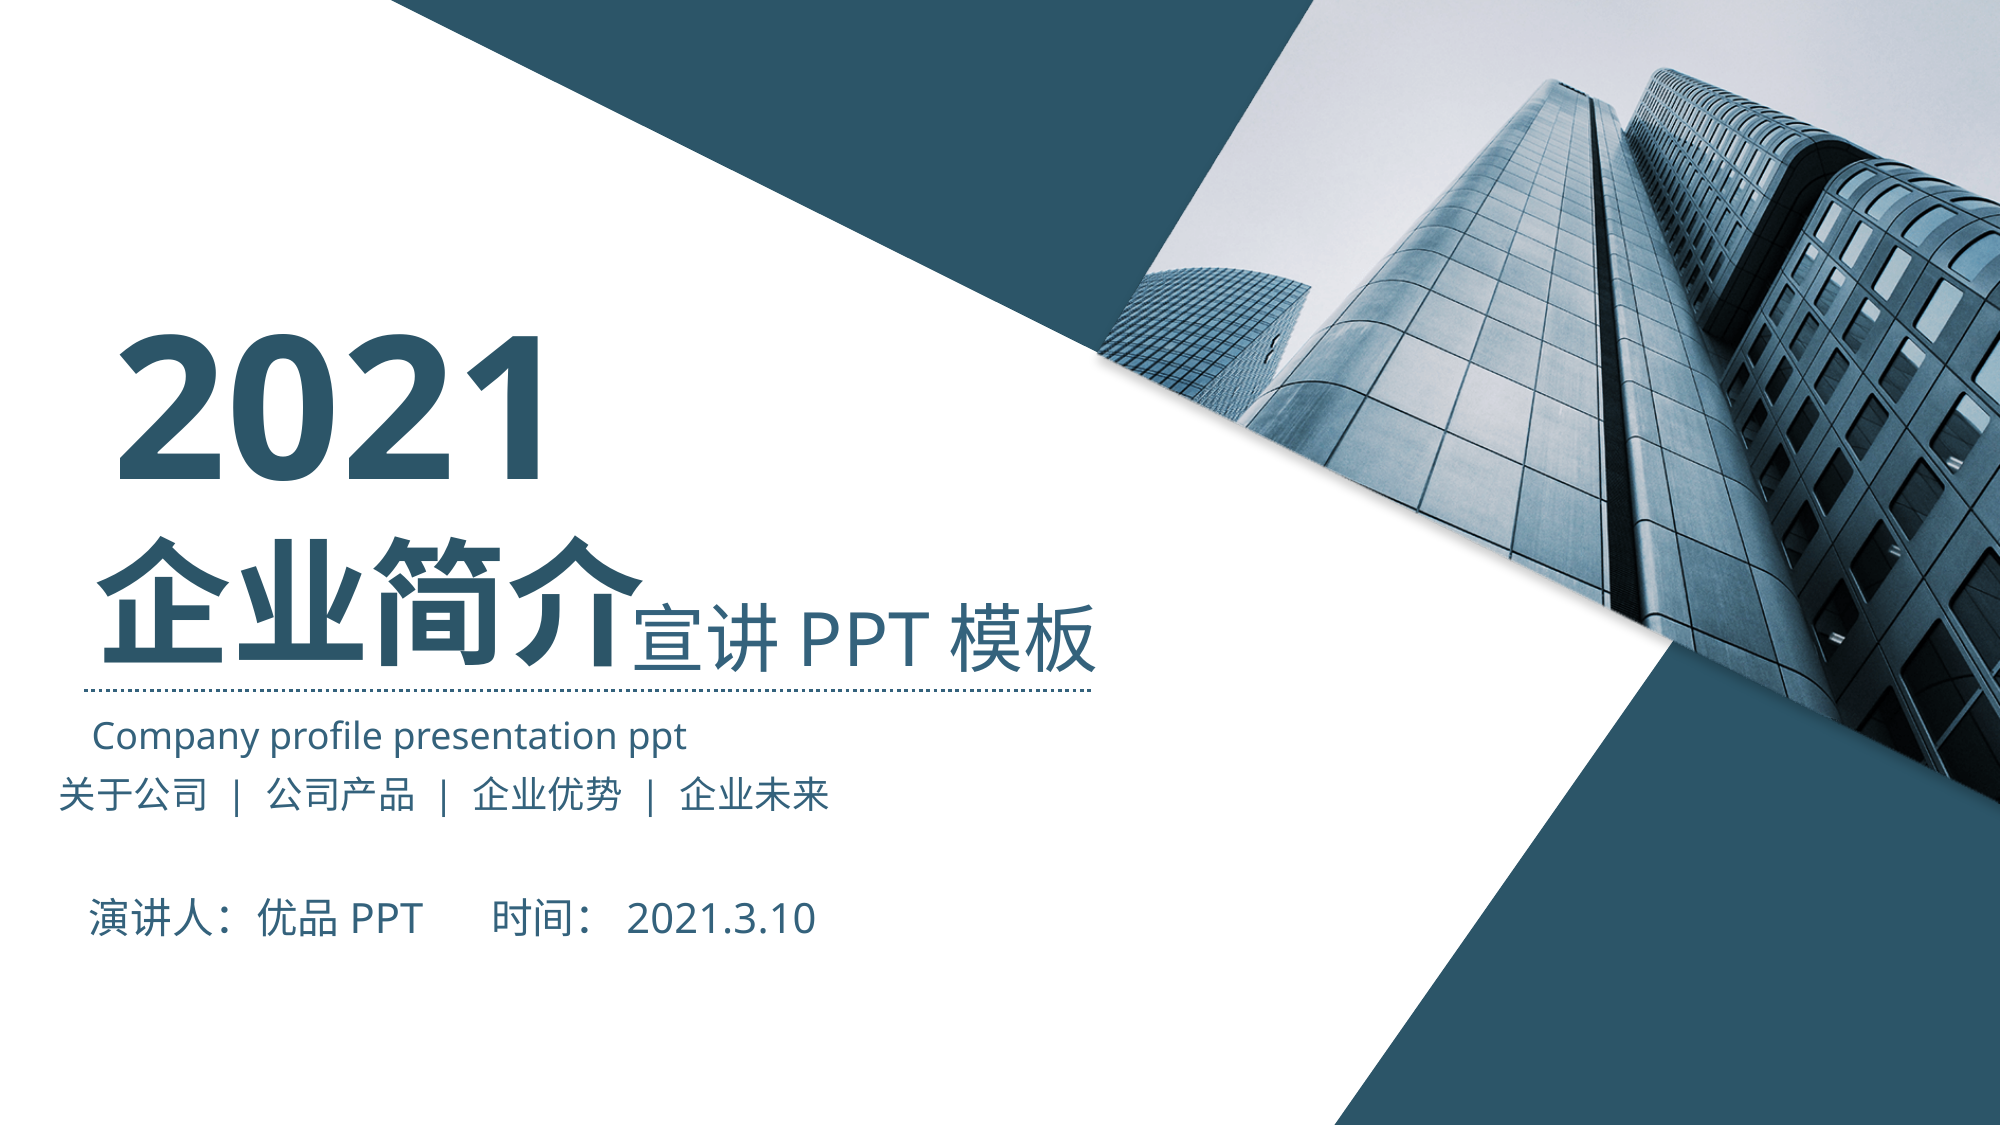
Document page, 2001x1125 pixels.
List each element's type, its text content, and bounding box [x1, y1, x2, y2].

text_box [388, 0, 1089, 349]
text_box 2021 [97, 271, 586, 527]
picture [1093, 0, 2000, 825]
text_box 企业简介 [79, 509, 660, 690]
text_box Company profile presentation ppt [76, 704, 812, 764]
text_box [1333, 846, 2000, 1125]
text_box 演讲人：优品PPT [74, 884, 438, 950]
text_box 关于公司 | 公司产品 | 企业优势 | 企业未来 [44, 764, 845, 824]
text_box 宣讲PPT模板 [615, 584, 1087, 690]
text_box 时间：2021.3.10 [476, 884, 832, 949]
